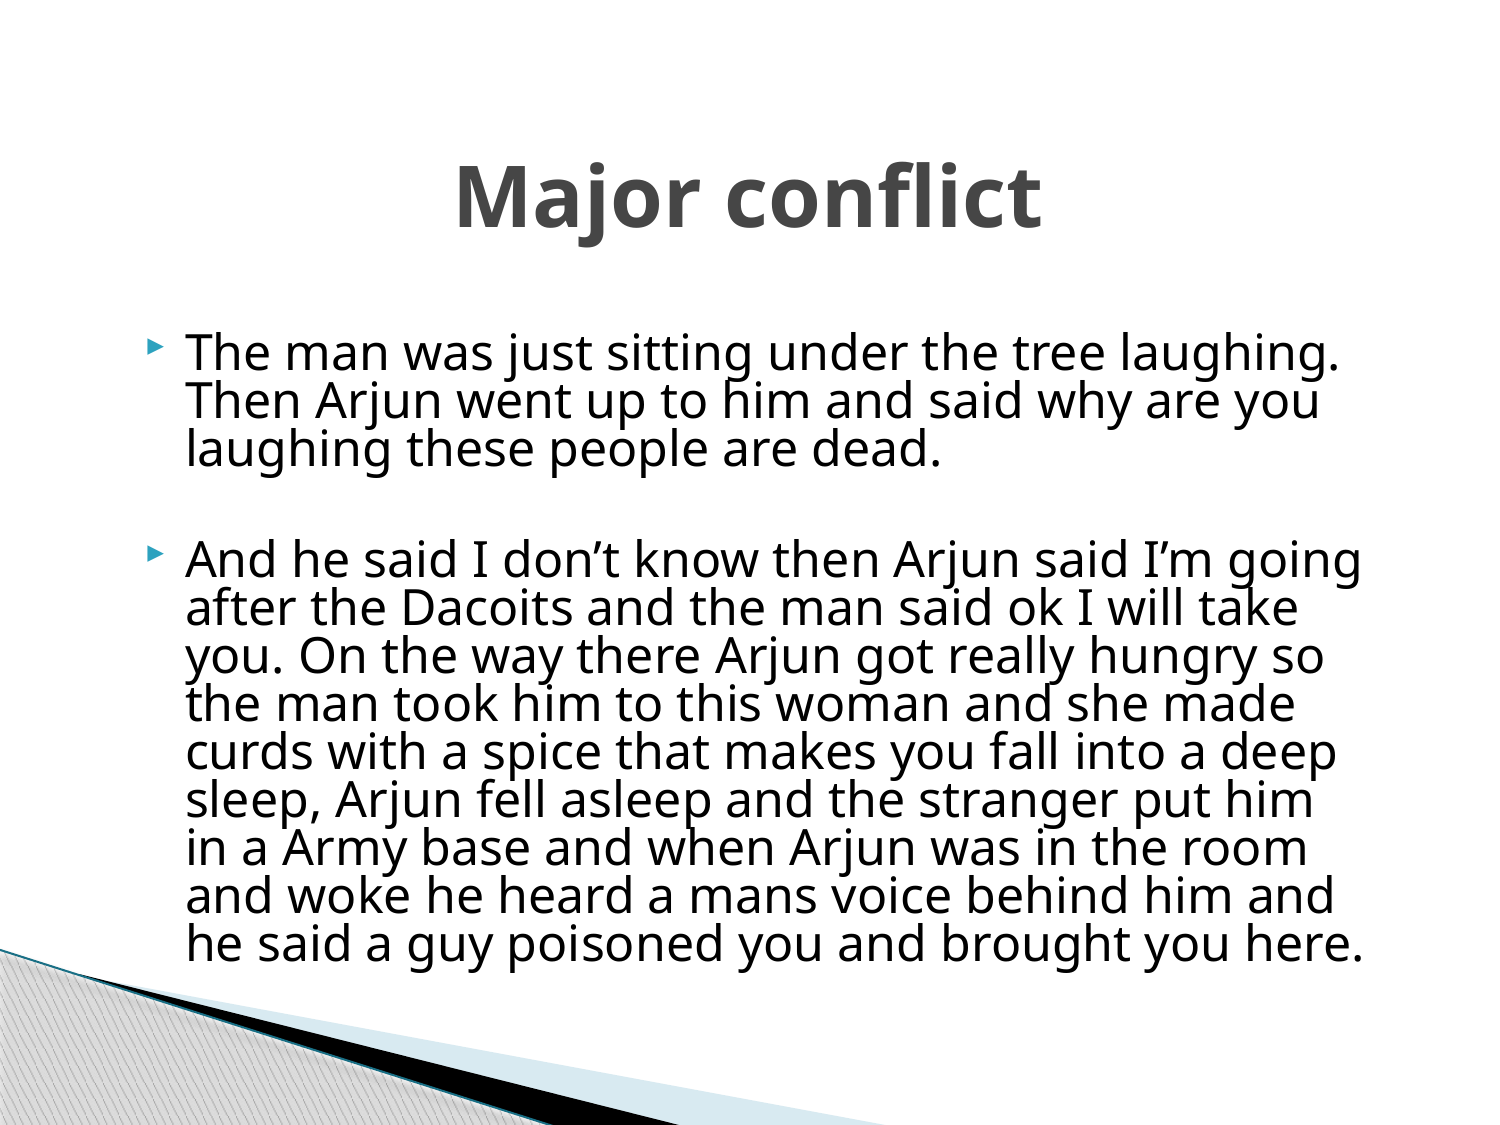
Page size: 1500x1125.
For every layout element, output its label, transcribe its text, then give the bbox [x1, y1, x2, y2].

title Major conflict [437, 99, 1500, 288]
list The man was just sitting under the tree laughing. Then Arjun went up to him and said why are you laughing these people are dead. And he said I don’t know then Arjun said I’m going after the Dacoits and the man said ok I will take you. On the way there Arjun got really hungry so the man took him to this woman and she made curds with a spice that makes you fall into a deep sleep, Arjun fell asleep and the stranger put him in a Army base and when Arjun was in the room and woke he heard a mans voice behind him and he said a guy poisoned you and brought you here. [112, 324, 1388, 1000]
